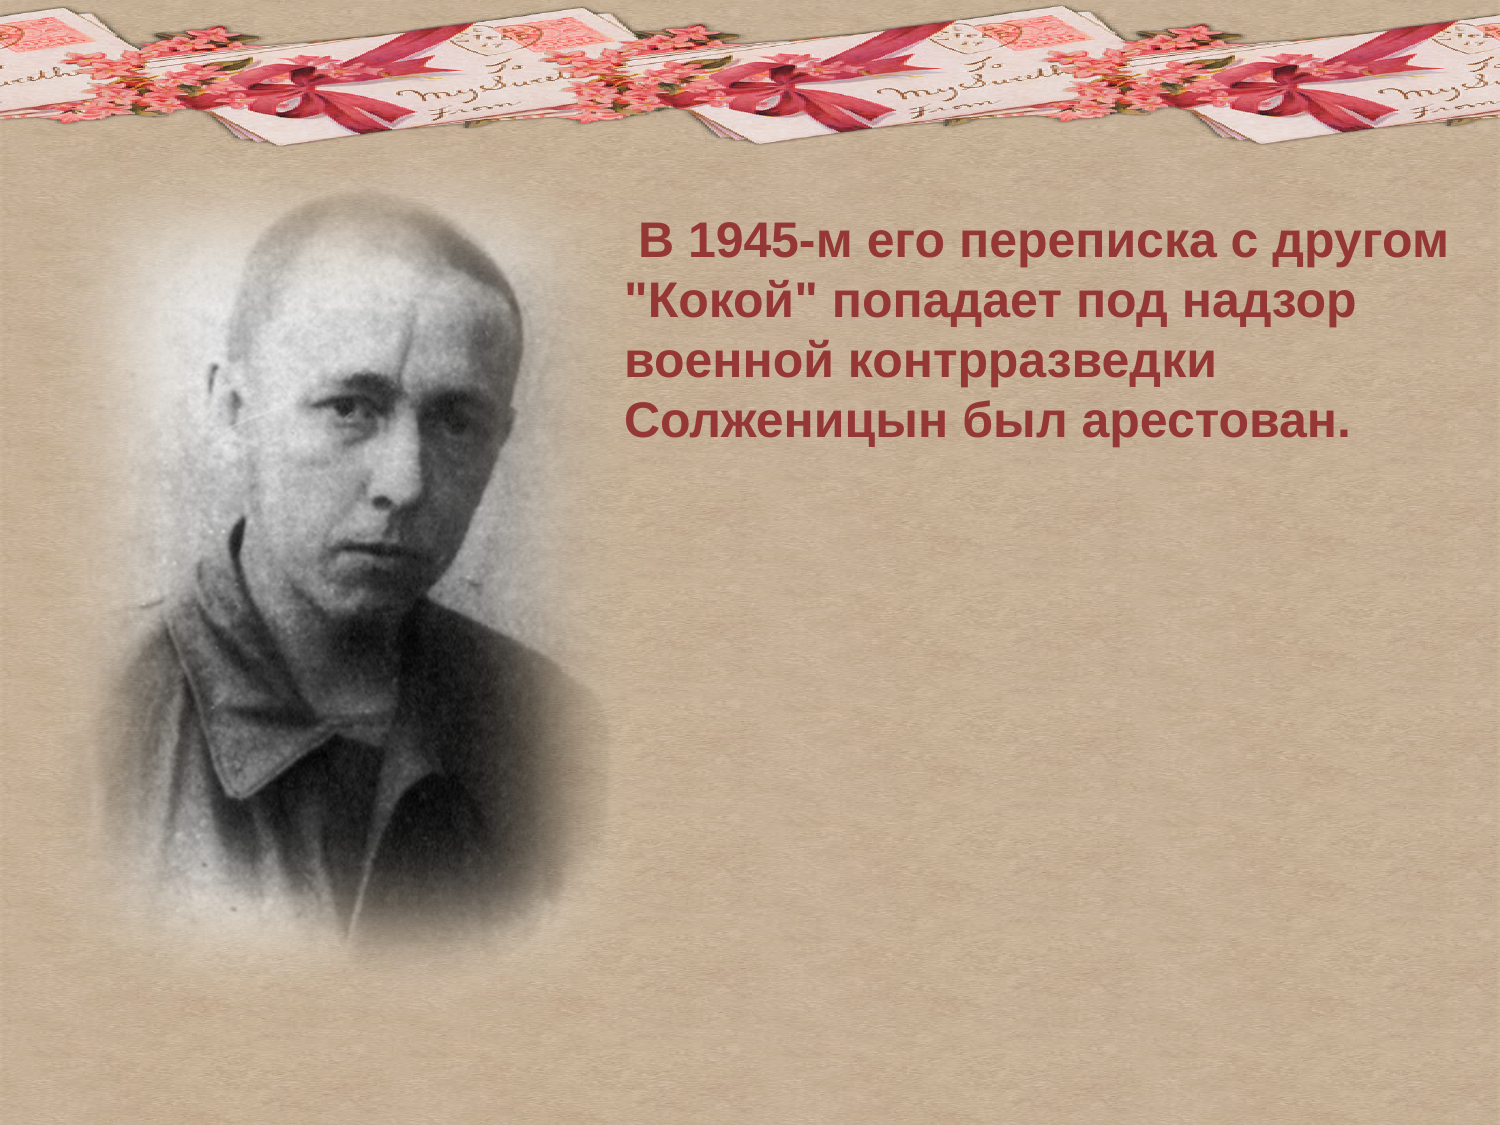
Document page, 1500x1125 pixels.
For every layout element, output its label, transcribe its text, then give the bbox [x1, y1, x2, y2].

text_box В 1945-м его переписка с другом "Кокой" попадает под надзор военной контрразведки Солженицын был арестован. [652, 140, 1477, 456]
picture [0, 0, 1500, 1125]
